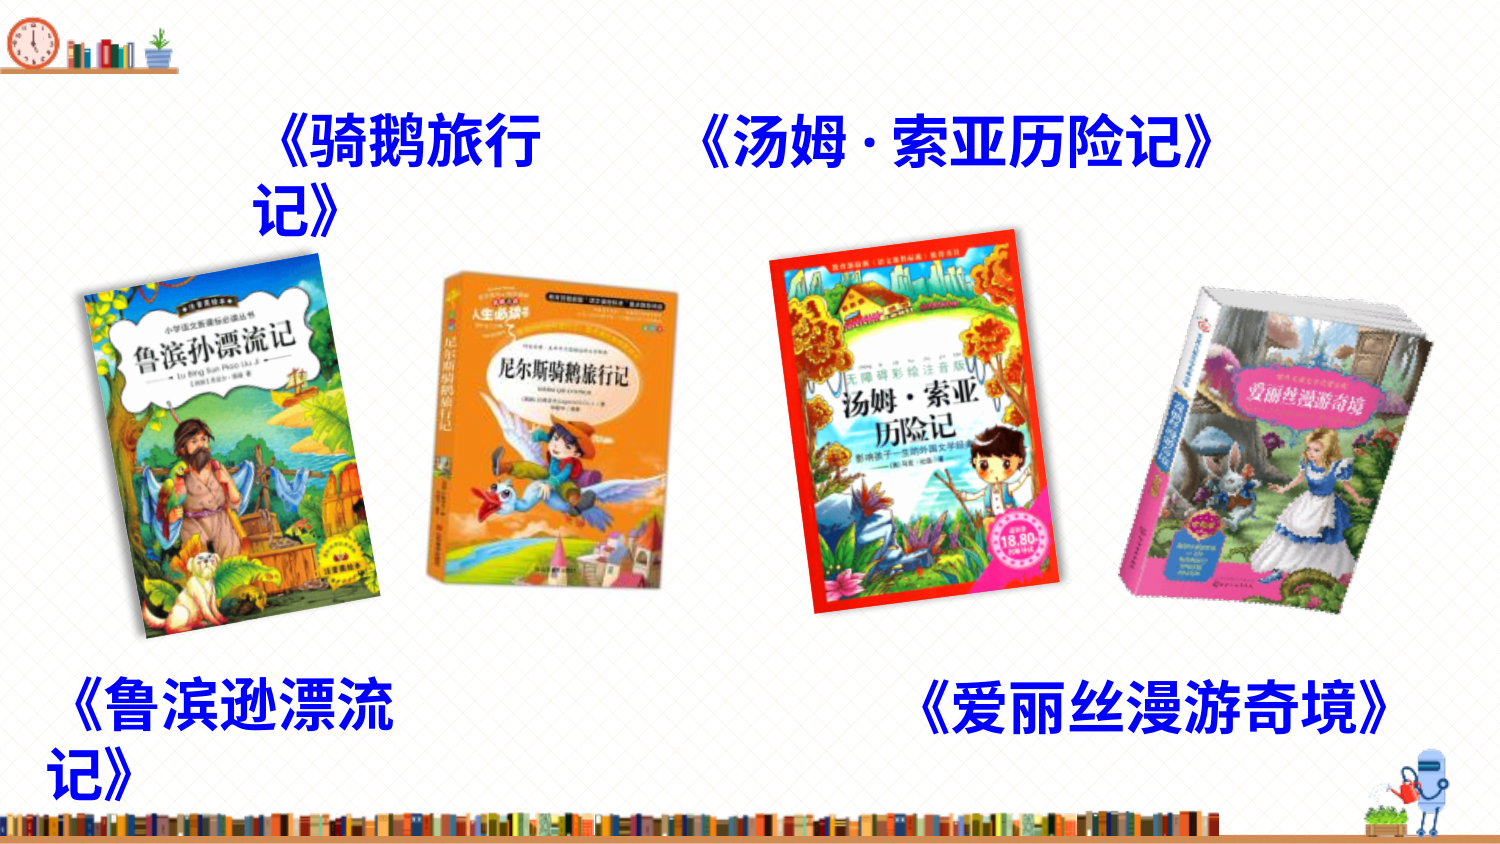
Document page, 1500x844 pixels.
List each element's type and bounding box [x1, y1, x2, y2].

picture [0, 15, 188, 74]
text_box [877, 663, 1432, 746]
text_box [236, 96, 639, 188]
text_box [30, 660, 506, 741]
picture [424, 268, 680, 598]
picture [0, 812, 594, 836]
text_box [657, 97, 1263, 181]
picture [1363, 740, 1450, 837]
picture [595, 805, 1219, 836]
picture [770, 228, 1498, 663]
picture [85, 254, 380, 638]
